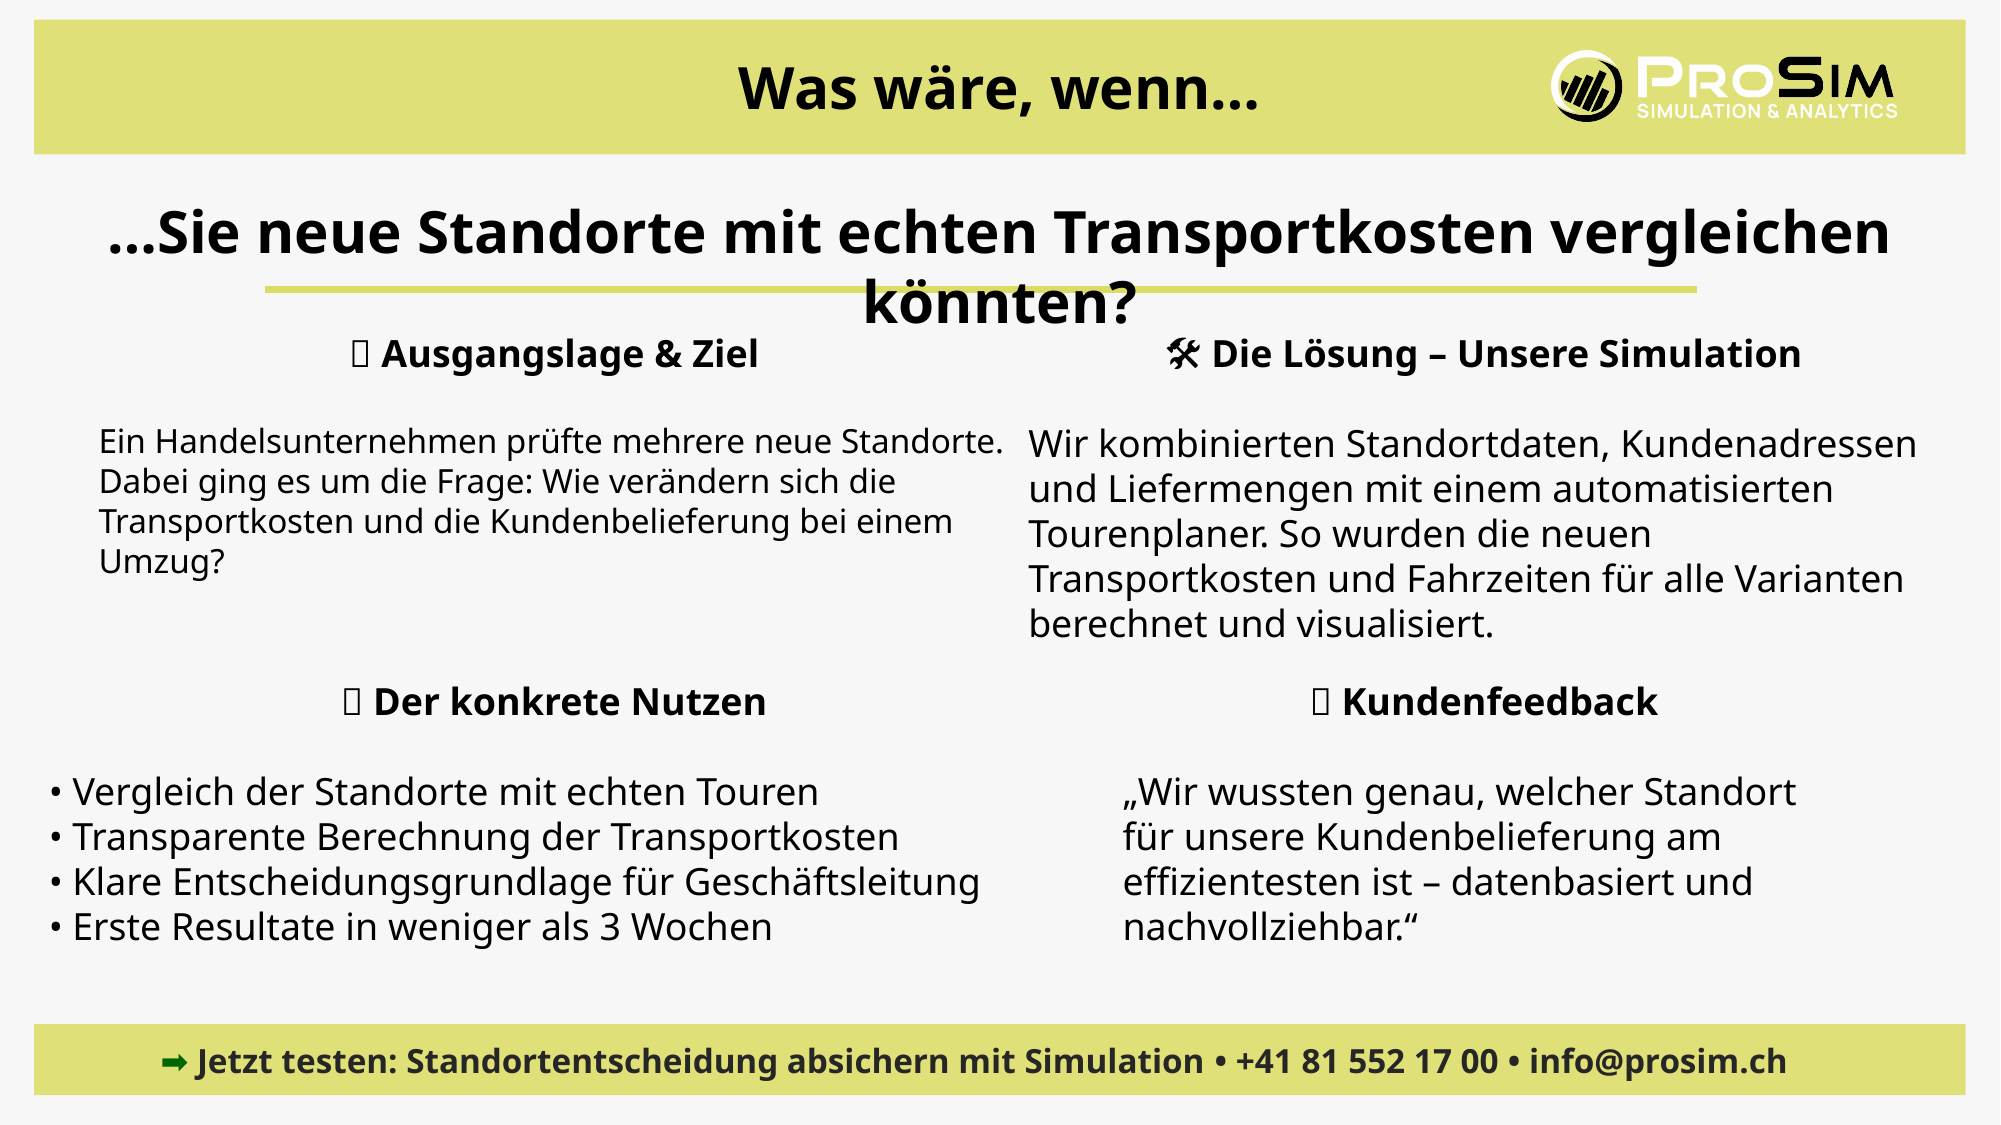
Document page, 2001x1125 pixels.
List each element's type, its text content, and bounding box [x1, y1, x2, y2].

picture [1551, 50, 1897, 122]
text_box [33, 19, 1967, 155]
text_box Was wäre, wenn… [66, 44, 1934, 129]
text_box 💬 Kundenfeedback „Wir wussten genau, welcher Standort für unsere Kundenbelieferung am effizientesten ist – datenbasiert und nachvollziehbar.“ [1107, 670, 1861, 956]
text_box 🏁 Ausgangslage & Ziel Ein Handelsunternehmen prüfte mehrere neue Standorte. Dabei ging es um die Frage: Wie verändern sich die Transportkosten und die Kundenbelieferung bei einem Umzug? [83, 343, 1013, 588]
text_box …Sie neue Standorte mit echten Transportkosten vergleichen könnten? [45, 187, 1955, 343]
text_box [33, 1023, 1967, 1096]
text_box 🛠 Die Lösung – Unsere Simulation Wir kombinierten Standortdaten, Kundenadressen und Liefermengen mit einem automatisierten Tourenplaner. So wurden die neuen Transportkosten und Fahrzeiten für alle Varianten berechnet und visualisiert. [1013, 322, 1955, 653]
text_box 🎯 Der konkrete Nutzen • Vergleich der Standorte mit echten Touren • Transparente Berechnung der Transportkosten • Klare Entscheidungsgrundlage für Geschäftsleitung • Erste Resultate in weniger als 3 Wochen [34, 670, 1075, 956]
text_box ➡️ Jetzt testen: Standortentscheidung absichern mit Simulation • +41 81 552 17 00 • info@prosim.ch [145, 1032, 1882, 1088]
